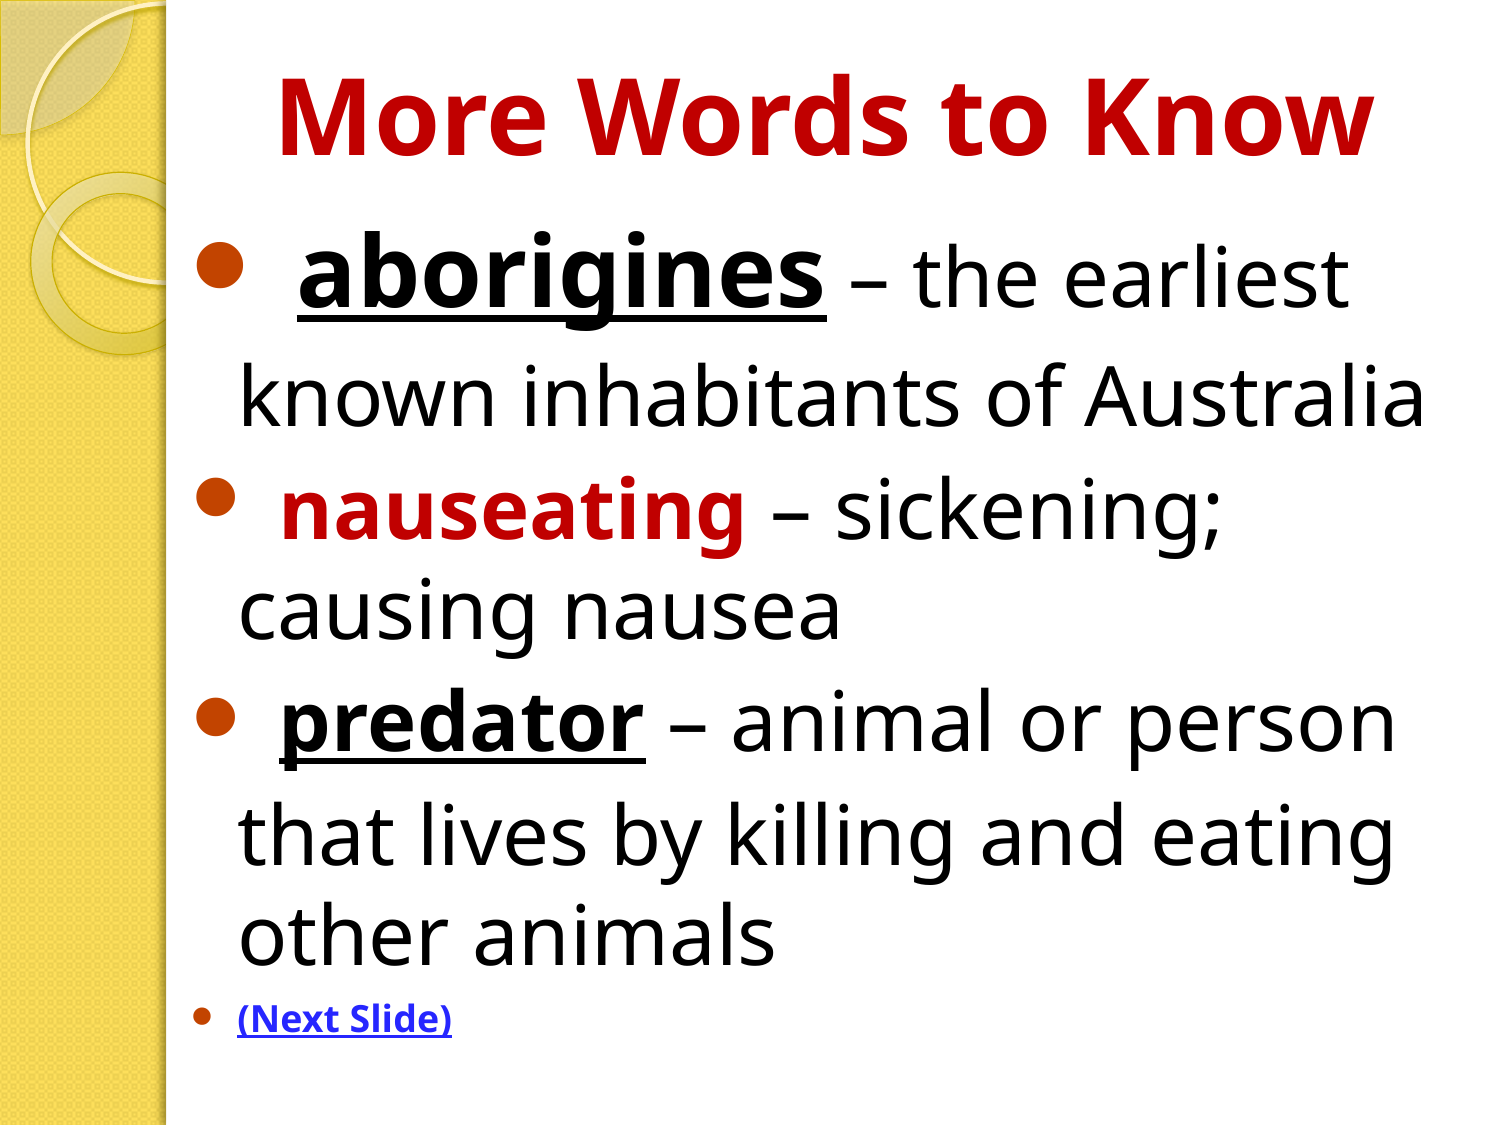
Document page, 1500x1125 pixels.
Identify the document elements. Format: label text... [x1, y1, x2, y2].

title More Words to Know [237, 24, 1413, 200]
list aborigines – the earliest known inhabitants of Australia nauseating – sickening; causing nausea predator – animal or person that lives by killing and eating other animals (Next Slide) [162, 200, 1475, 950]
